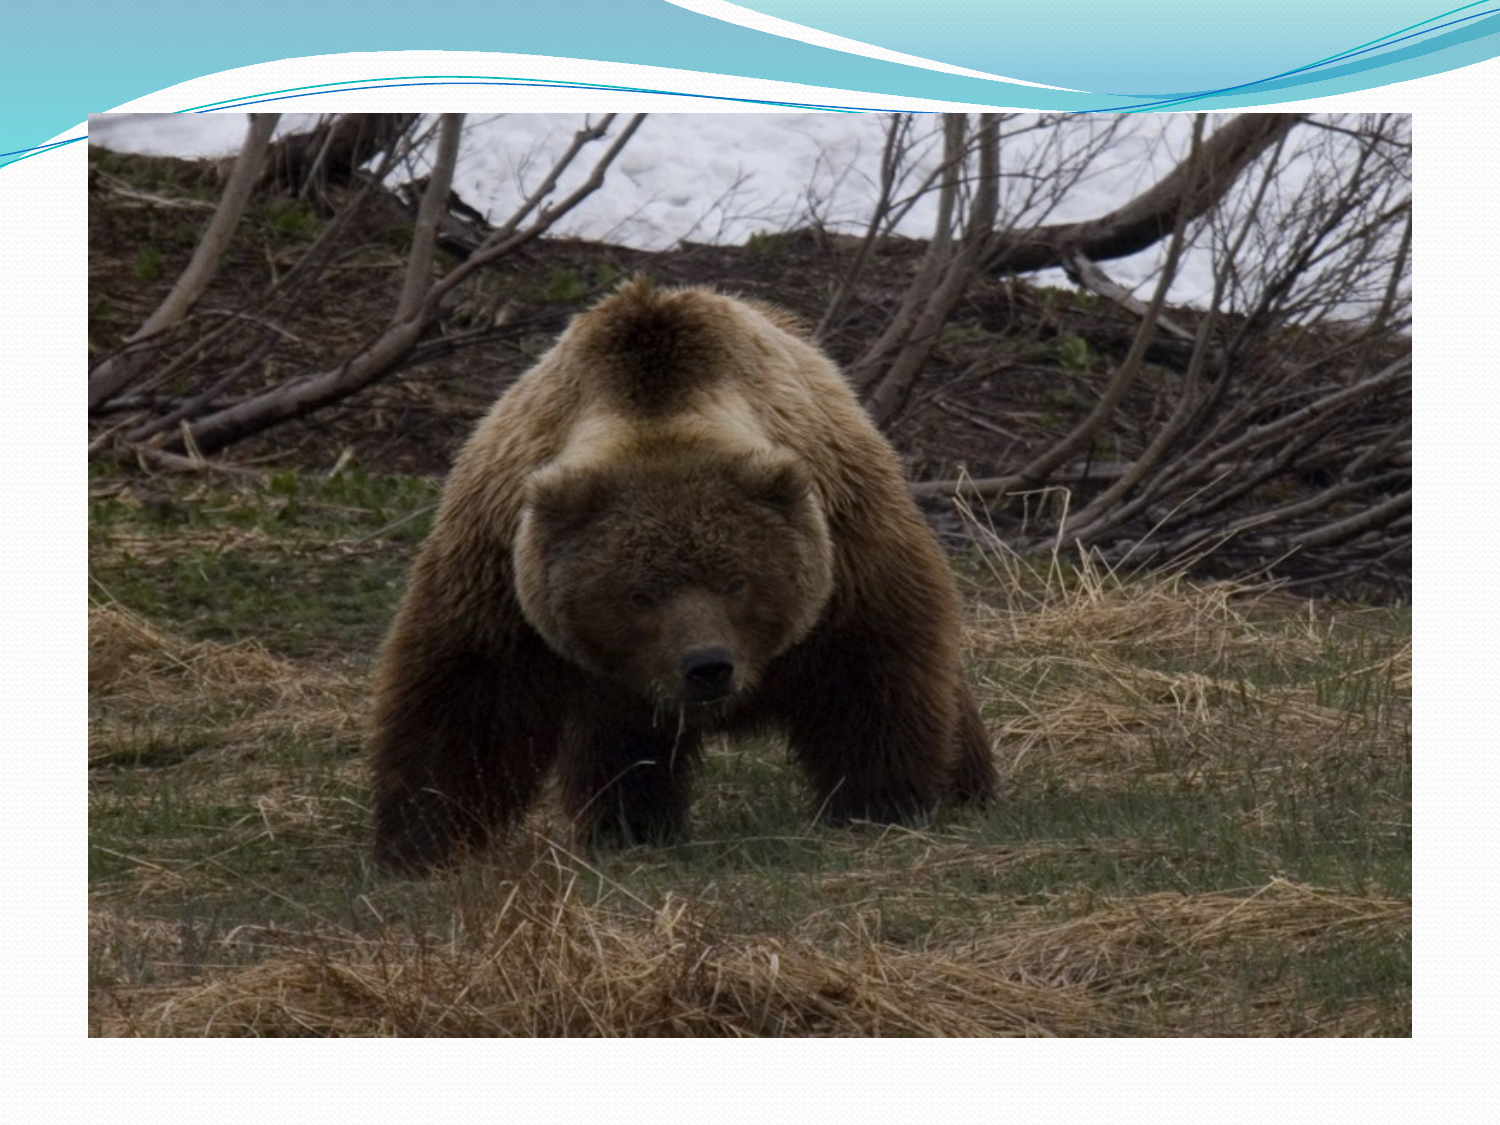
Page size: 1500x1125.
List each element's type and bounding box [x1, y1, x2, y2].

list [88, 113, 1412, 1038]
